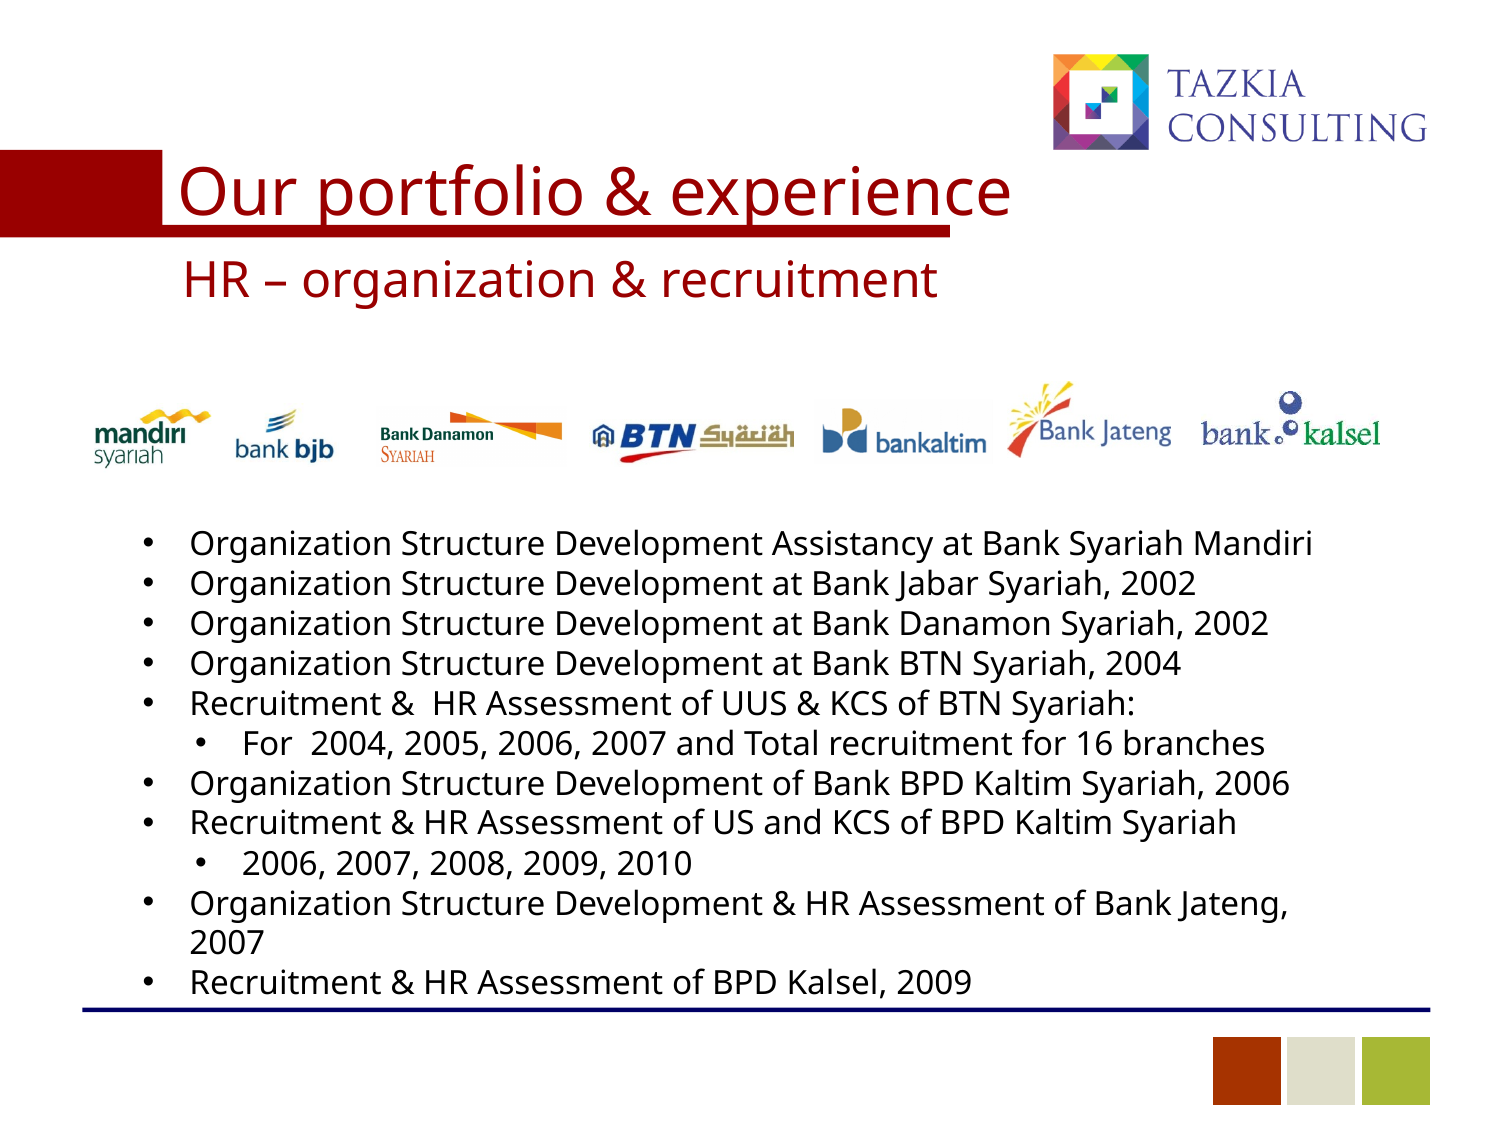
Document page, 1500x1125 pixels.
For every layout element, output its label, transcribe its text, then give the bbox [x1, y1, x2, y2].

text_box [87, 380, 1380, 476]
text_box Organization Structure Development Assistancy at Bank Syariah Mandiri Organization Structure Development at Bank Jabar Syariah, 2002 Organization Structure Development at Bank Danamon Syariah, 2002 Organization Structure Development at Bank BTN Syariah, 2004 Recruitment & HR Assessment of UUS & KCS of BTN Syariah: For 2004, 2005, 2006, 2007 and Total recruitment for 16 branches Organization Structure Development of Bank BPD Kaltim Syariah, 2006 Recruitment & HR Assessment of US and KCS of BPD Kaltim Syariah 2006, 2007, 2008, 2009, 2010 Organization Structure Development & HR Assessment of Bank Jateng, 2007 Recruitment & HR Assessment of BPD Kalsel, 2009 [75, 514, 1367, 1000]
picture [1053, 54, 1427, 150]
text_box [0, 141, 1188, 317]
